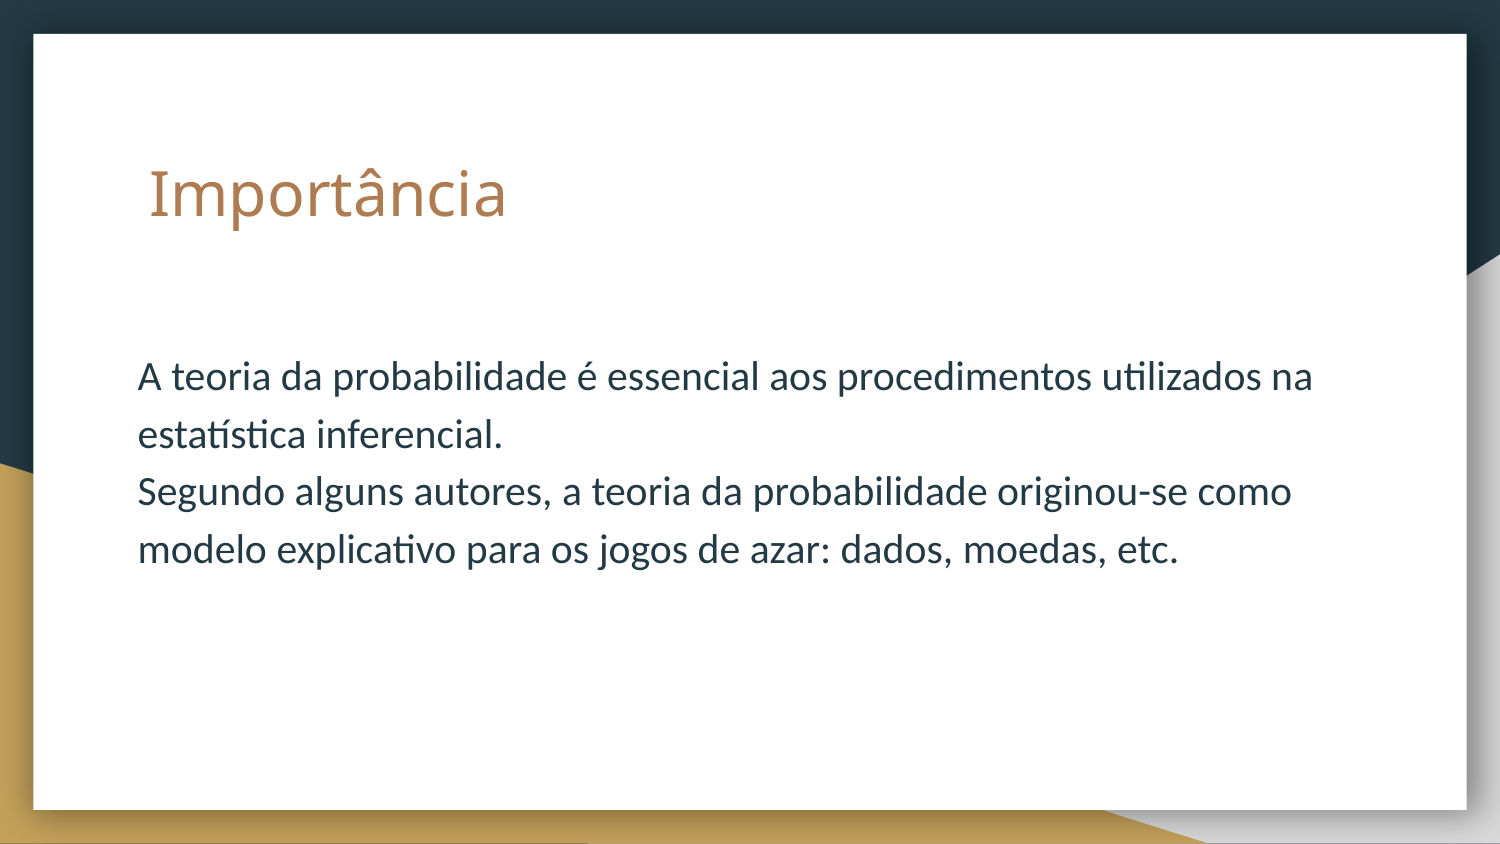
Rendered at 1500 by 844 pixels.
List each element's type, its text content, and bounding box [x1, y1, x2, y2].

title Importância [134, 138, 1366, 296]
list A teoria da probabilidade é essencial aos procedimentos utilizados na estatística inferencial. Segundo alguns autores, a teoria da probabilidade originou-se como modelo explicativo para os jogos de azar: dados, moedas, etc. [122, 326, 1366, 729]
